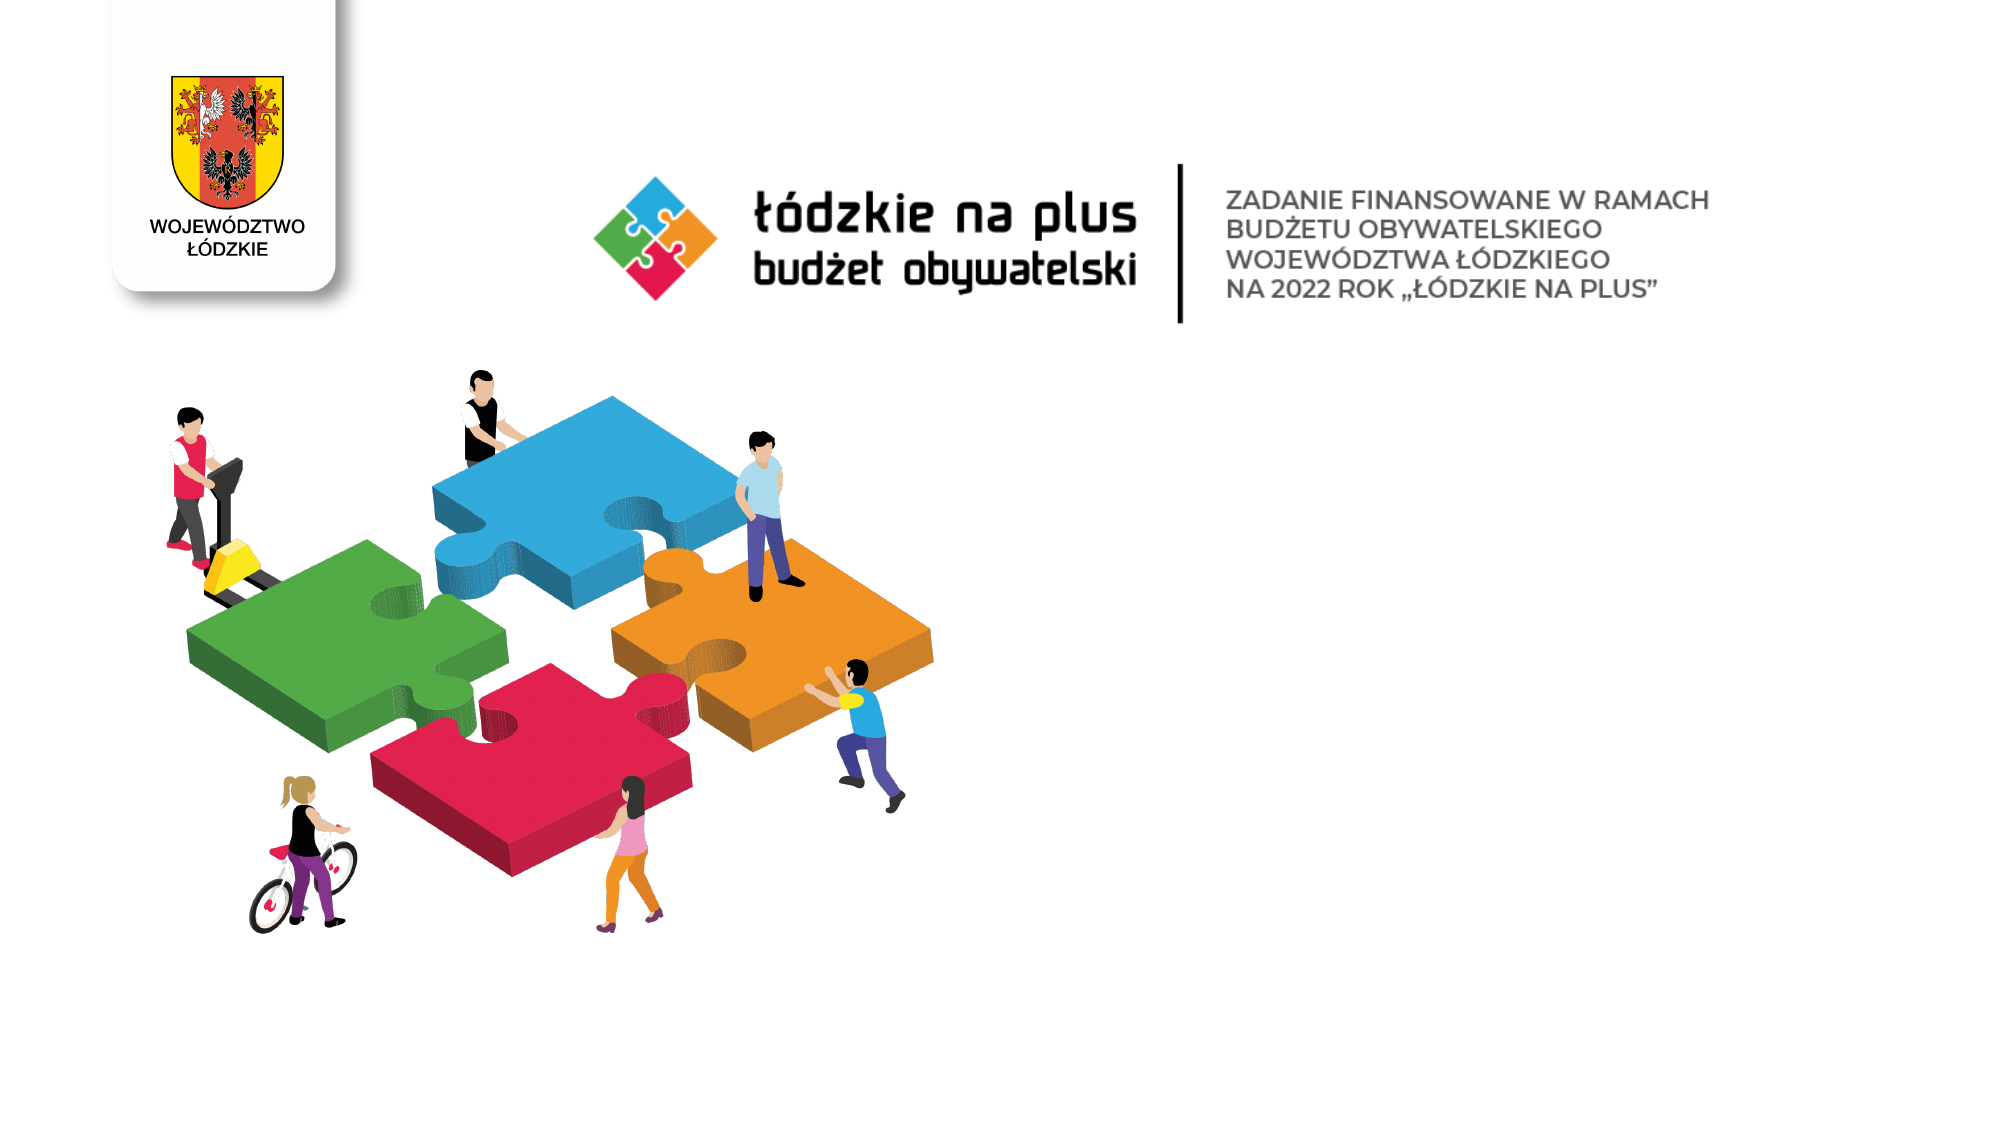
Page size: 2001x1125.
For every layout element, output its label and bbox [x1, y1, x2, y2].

picture [555, 139, 1793, 347]
picture [99, 0, 370, 326]
picture [166, 370, 934, 943]
